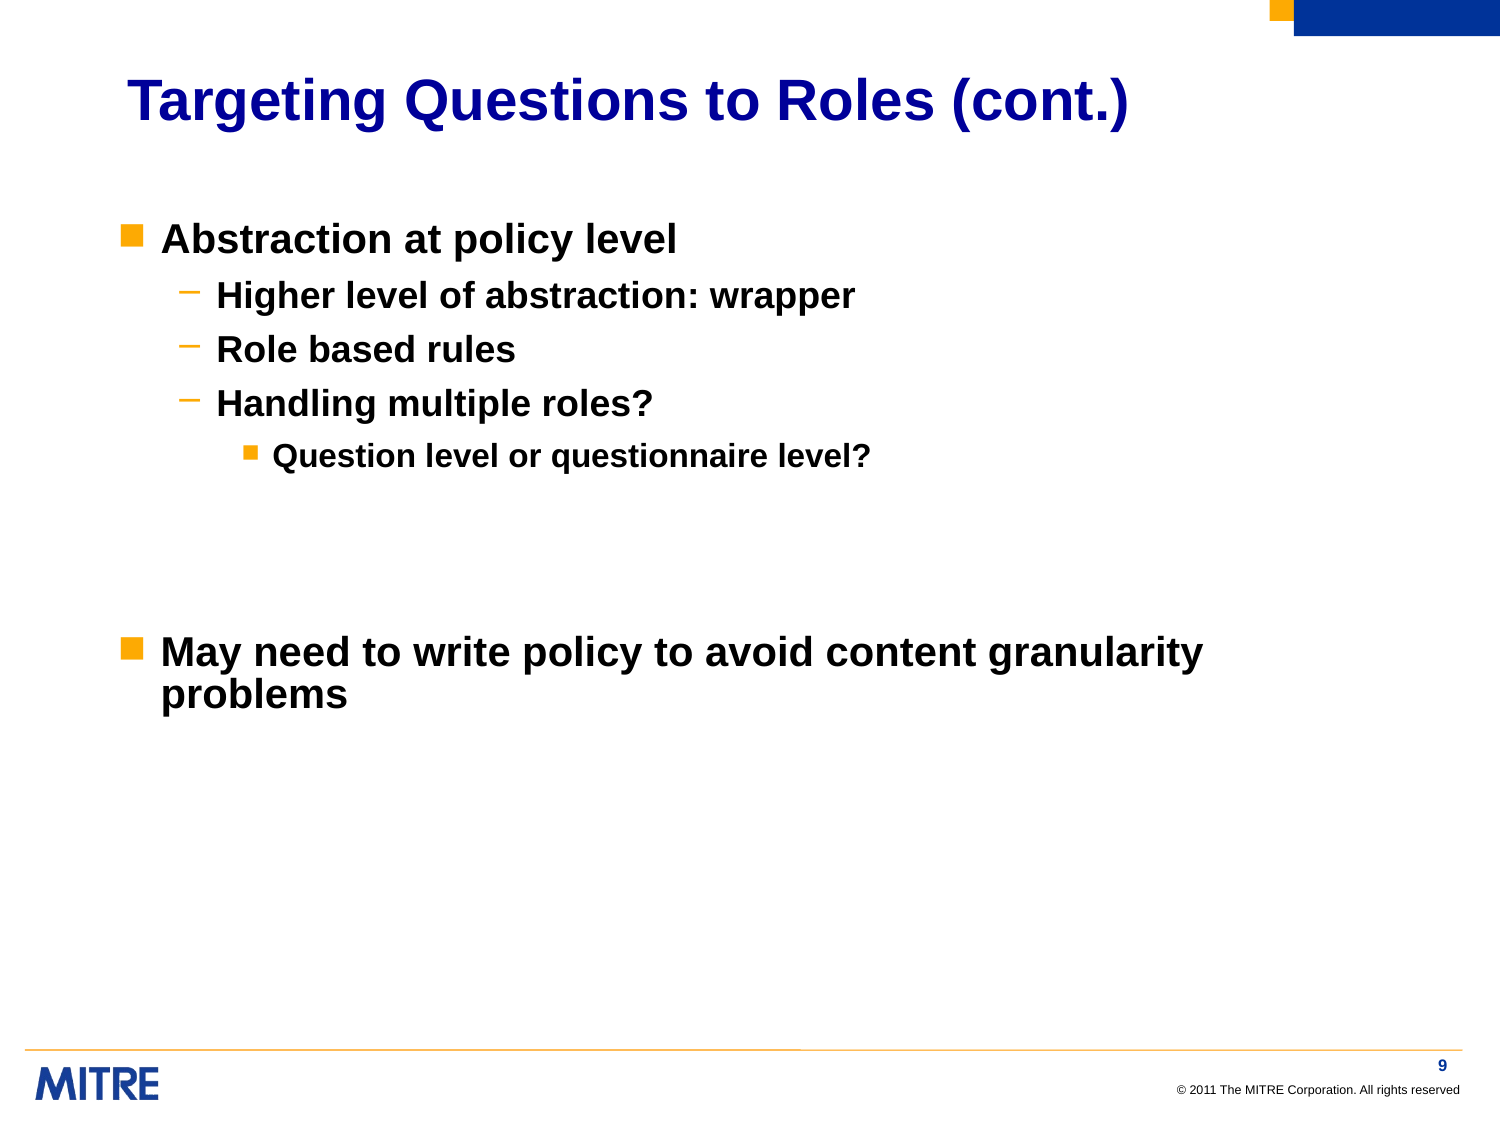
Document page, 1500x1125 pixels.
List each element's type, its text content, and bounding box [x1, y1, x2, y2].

title Targeting Questions to Roles (cont.) [112, 62, 1288, 151]
list Abstraction at policy level Higher level of abstraction: wrapper Role based rules Handling multiple roles? Question level or questionnaire level? May need to write policy to avoid content granularity problems [108, 212, 1371, 1002]
slide_number 9 [1374, 1049, 1463, 1076]
picture [30, 1064, 163, 1106]
